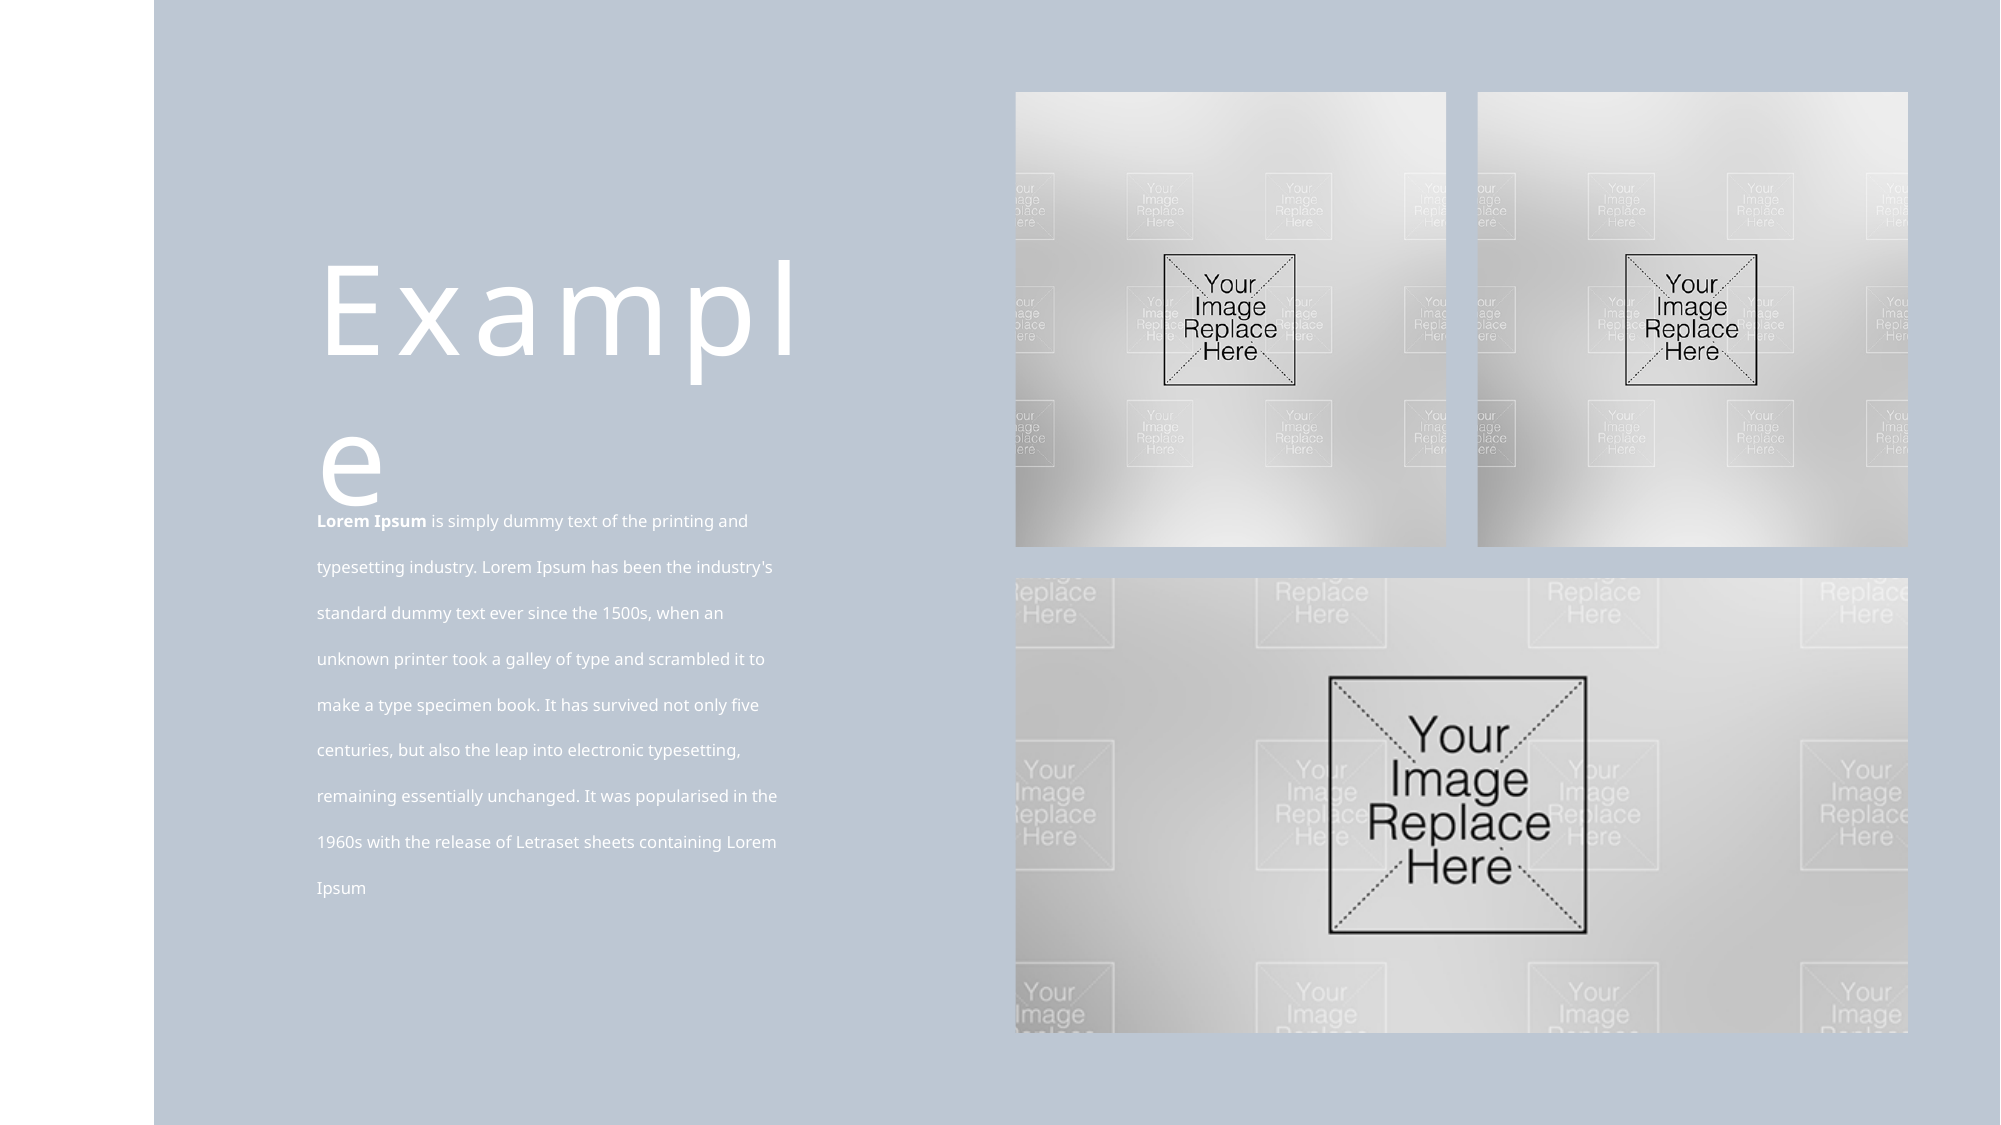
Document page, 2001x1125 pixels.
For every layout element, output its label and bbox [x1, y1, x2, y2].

text_box [301, 223, 844, 902]
picture [1015, 92, 1447, 547]
picture [1015, 578, 1908, 1033]
text_box [153, 0, 2000, 1125]
picture [1477, 92, 1908, 547]
